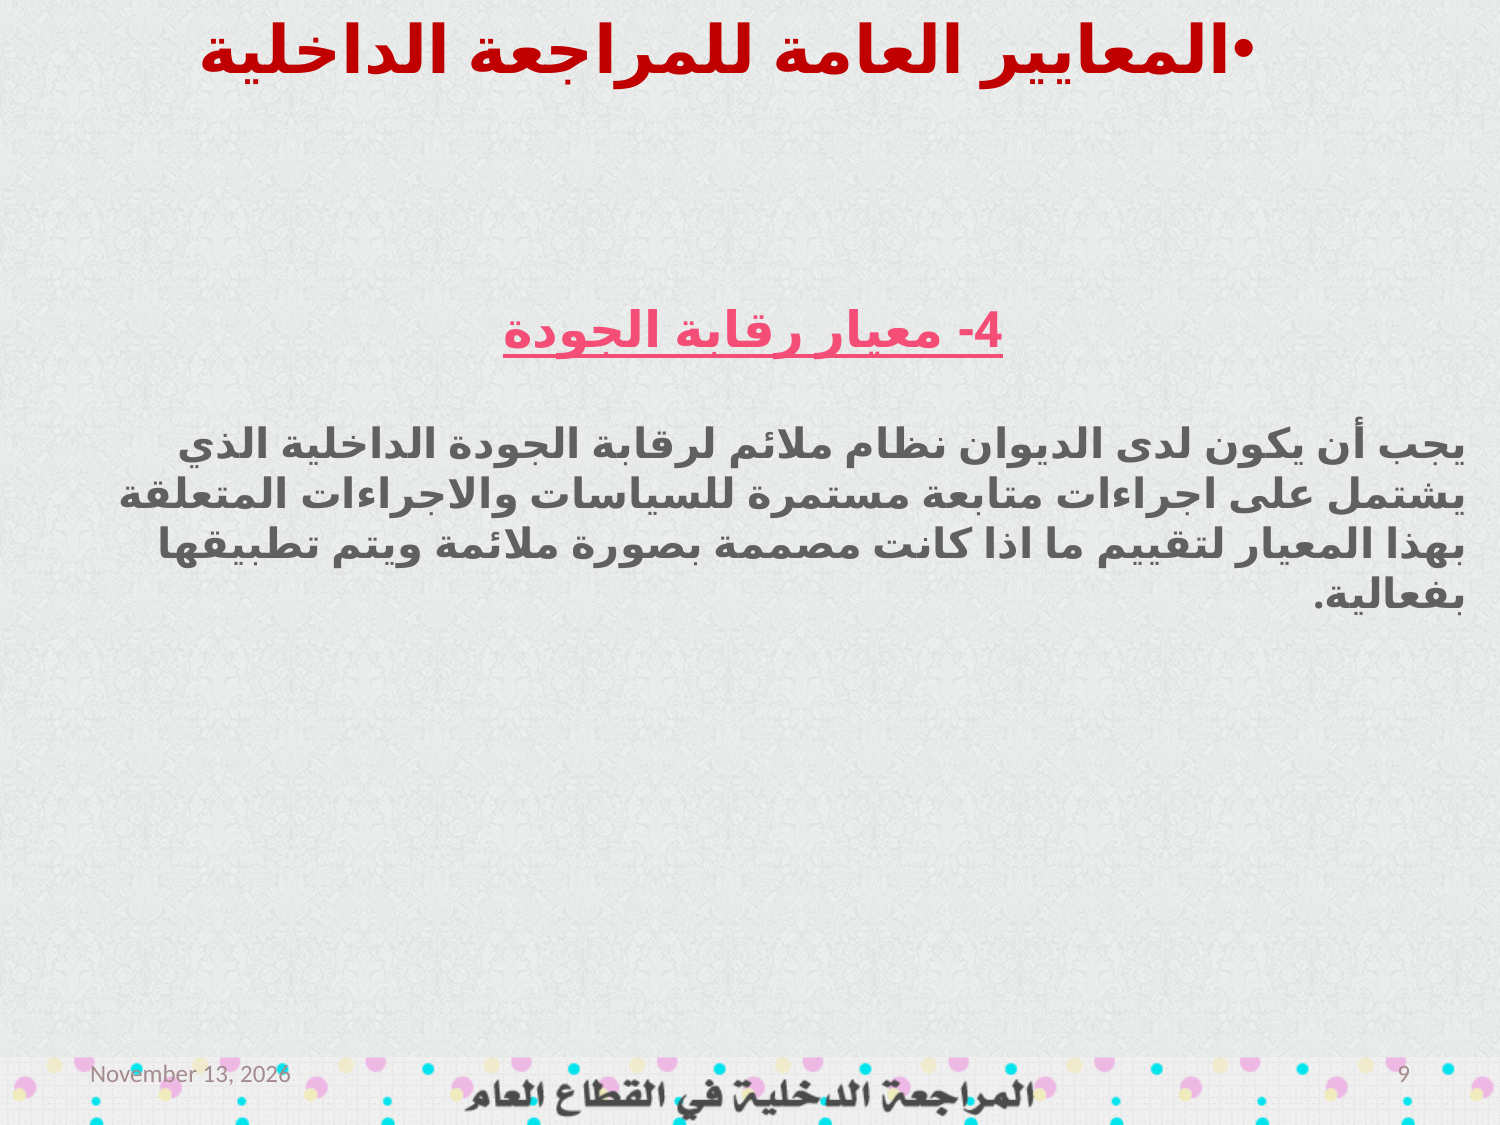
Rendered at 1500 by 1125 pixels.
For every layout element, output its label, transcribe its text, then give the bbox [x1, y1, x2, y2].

slide_number 9 [1074, 1042, 1425, 1103]
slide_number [75, 1042, 425, 1103]
text_box 4- معيار رقابة الجودة يجب أن يكون لدى الديوان نظام ملائم لرقابة الجودة الداخلية الذي يشتمل على اجراءات متابعة مستمرة للسياسات والاجراءات المتعلقة بهذا المعيار لتقييم ما اذا كانت مصممة بصورة ملائمة ويتم تطبيقها بفعالية. [23, 289, 1483, 625]
picture [0, 0, 1500, 1125]
text_box المعايير العامة للمراجعة الداخلية [183, 0, 1270, 95]
